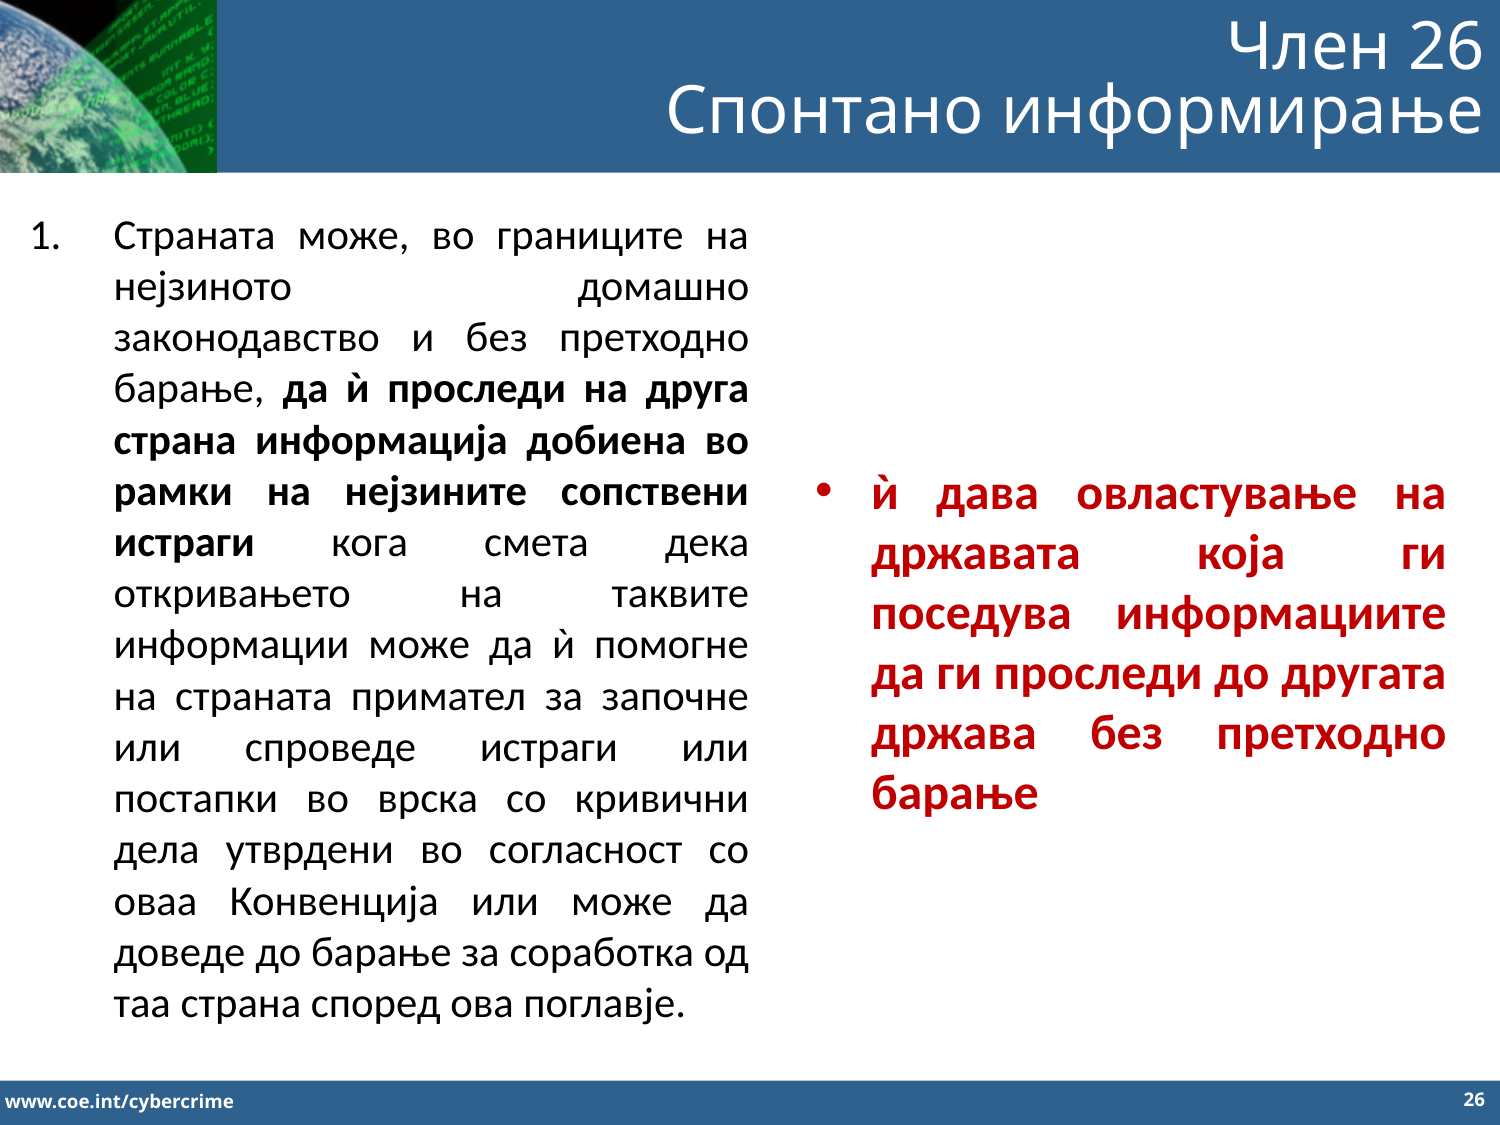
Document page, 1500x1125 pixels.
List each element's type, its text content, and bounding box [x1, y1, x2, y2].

picture [0, 1, 217, 173]
text_box Страната може, во границите на нејзиното домашно законодавство и без претходно барање, да ѝ проследи на друга страна информација добиена во рамки на нејзините сопствени истраги кога смета дека откривањето на таквите информации може да ѝ помогне на страната примател за започне или спроведе истраги или постапки во врска со кривични дела утврдени во согласност со оваа Конвенција или може да доведе до барање за соработка од таа страна според ова поглавје. [14, 199, 765, 1034]
slide_number 26 [1149, 1079, 1500, 1125]
text_box ѝ дава овластување на државата која ги поседува информациите да ги проследи до другата држава без претходно барање [800, 451, 1462, 827]
text_box Член 26 Спонтано информирање [410, 6, 1500, 159]
